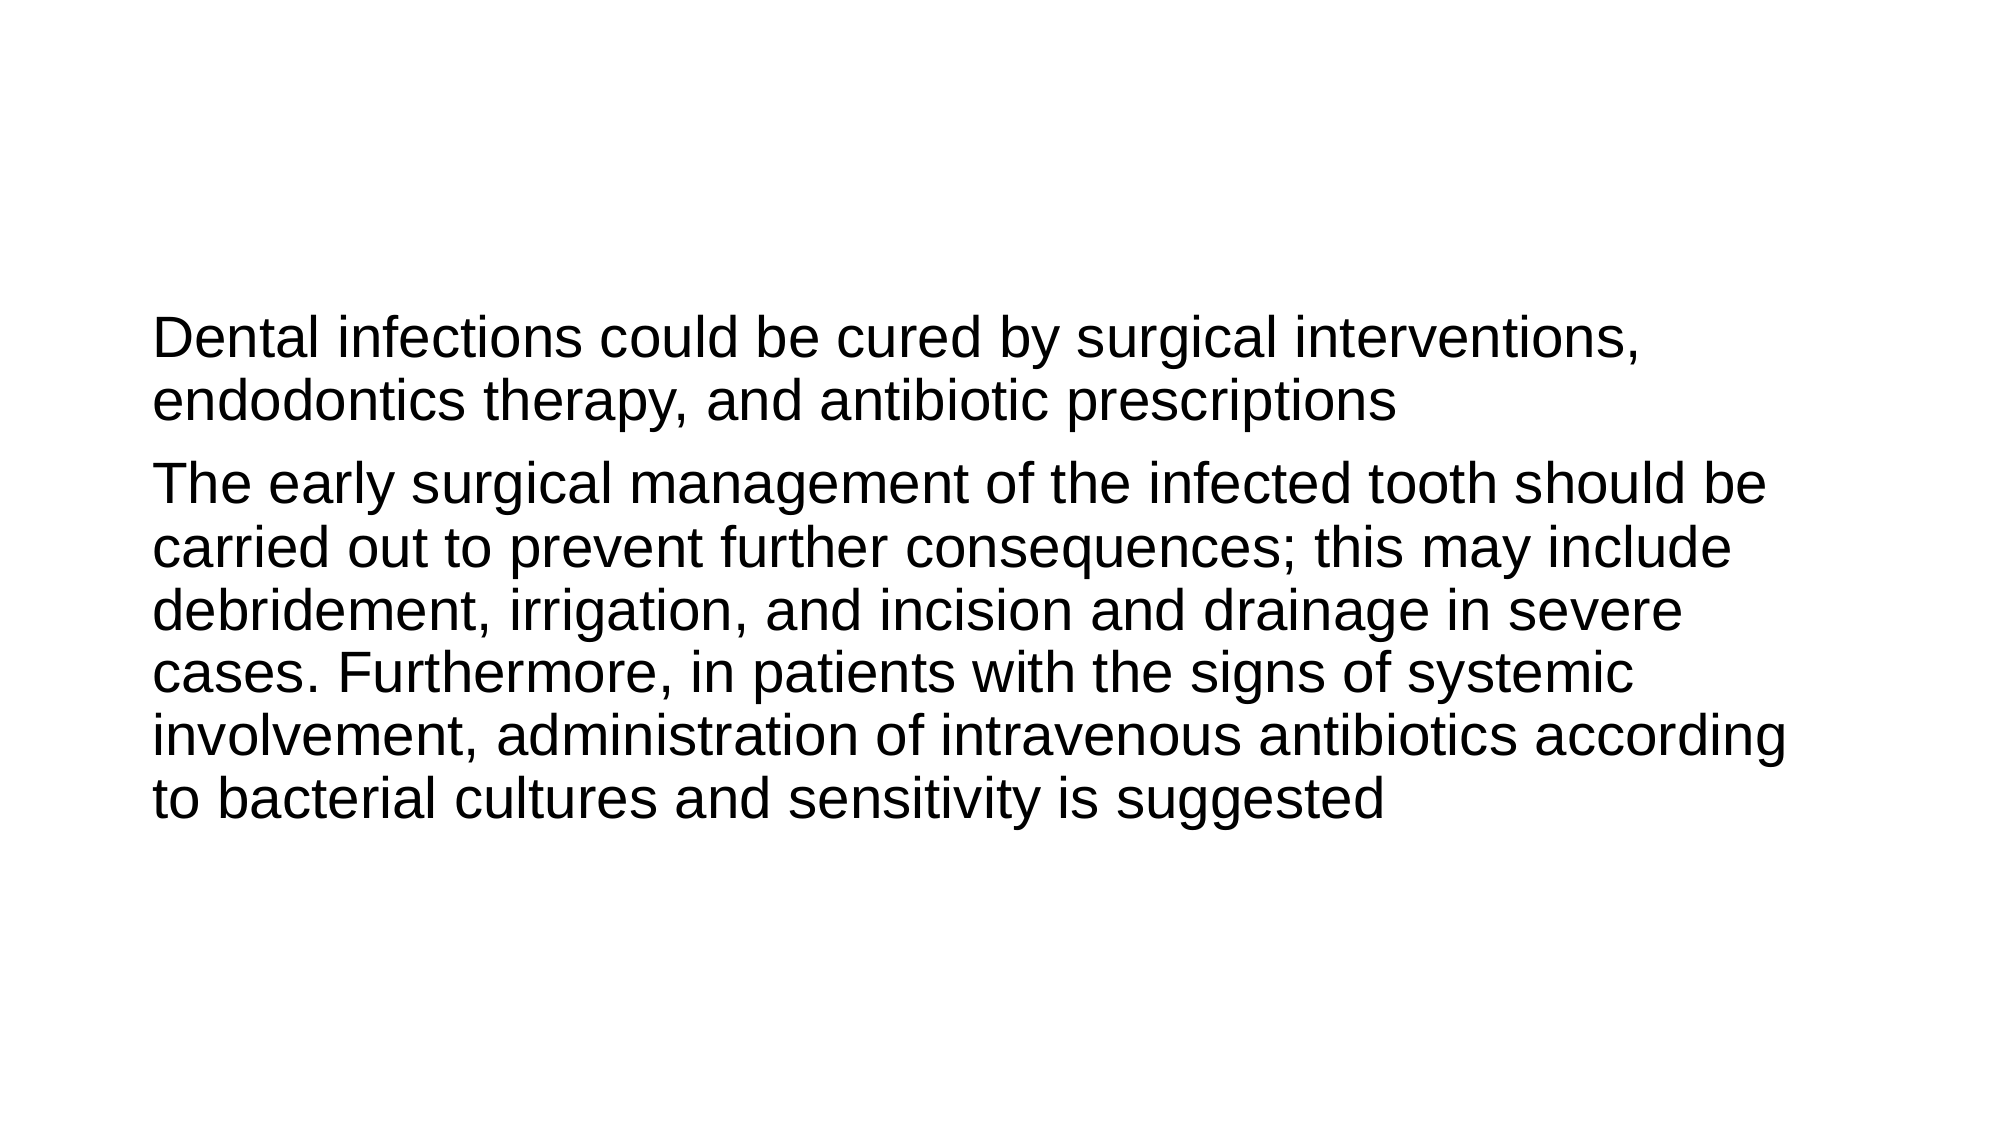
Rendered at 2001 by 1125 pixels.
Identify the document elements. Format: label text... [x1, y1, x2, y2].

list Dental infections could be cured by surgical interventions, endodontics therapy, and antibiotic prescriptions The early surgical management of the infected tooth should be carried out to prevent further consequences; this may include debridement, irrigation, and incision and drainage in severe cases. Furthermore, in patients with the signs of systemic involvement, administration of intravenous antibiotics according to bacterial cultures and sensitivity is suggested [137, 299, 1863, 1014]
